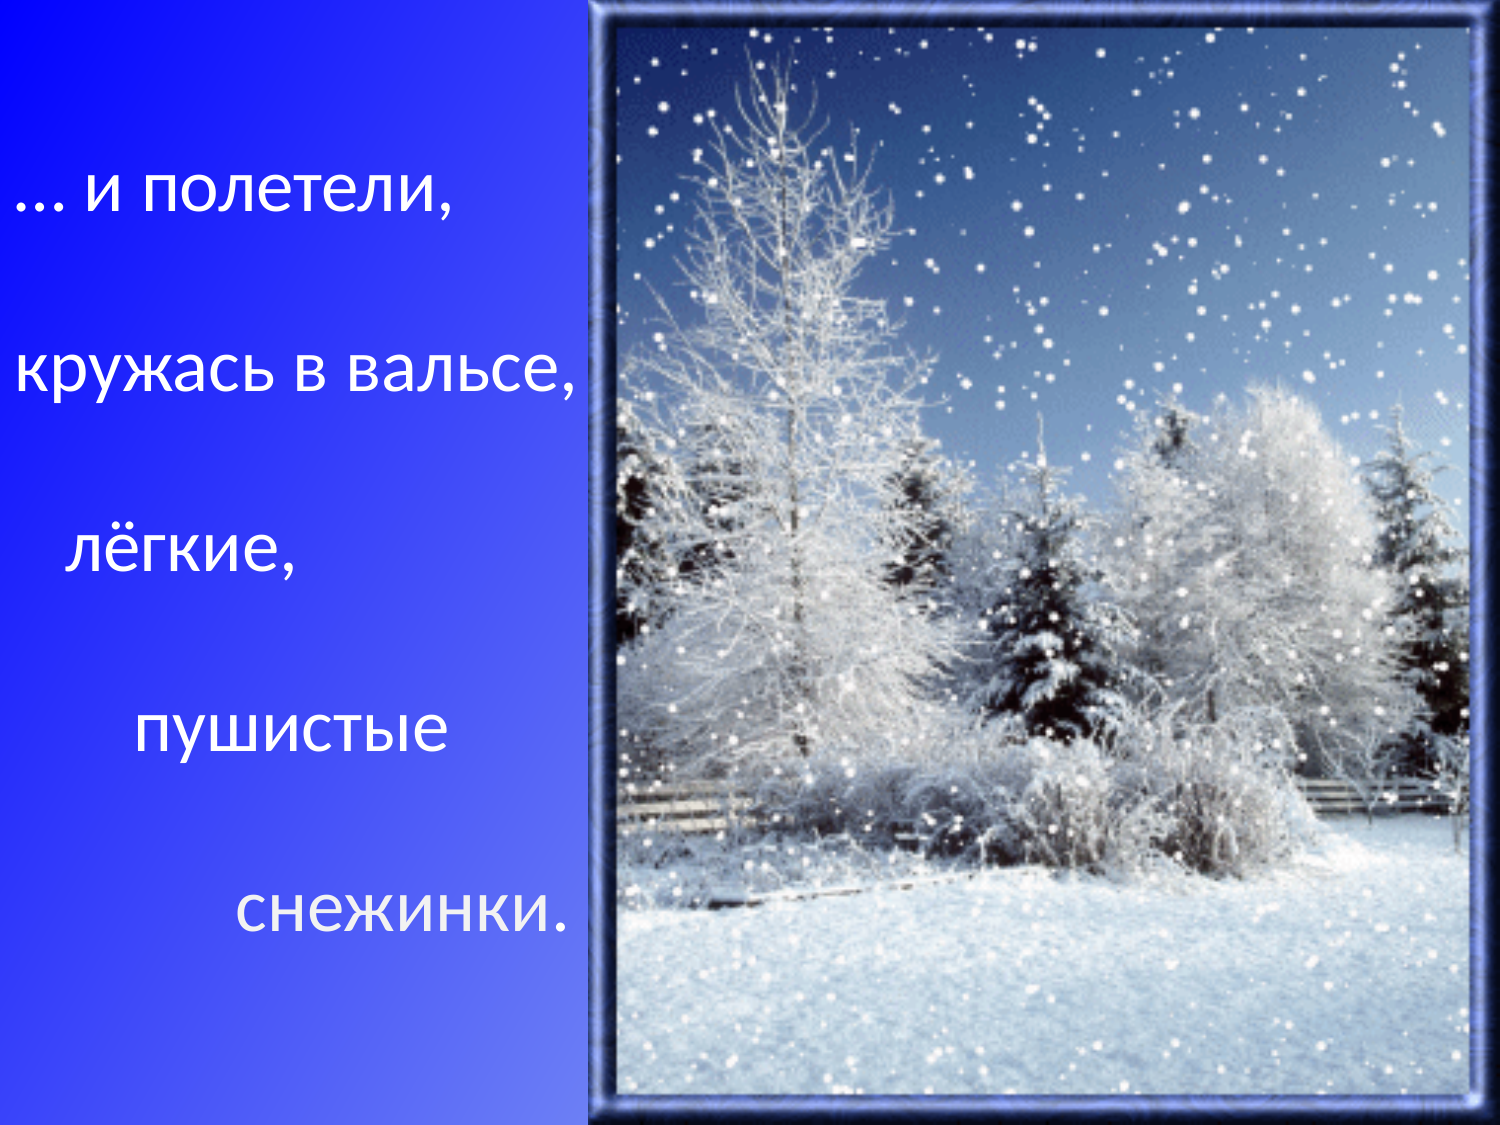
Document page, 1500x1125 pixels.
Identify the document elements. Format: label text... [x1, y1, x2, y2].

text_box … и полетели, кружась в вальсе, лёгкие, пушистые снежинки. [0, 128, 580, 954]
picture [587, 0, 1500, 1125]
